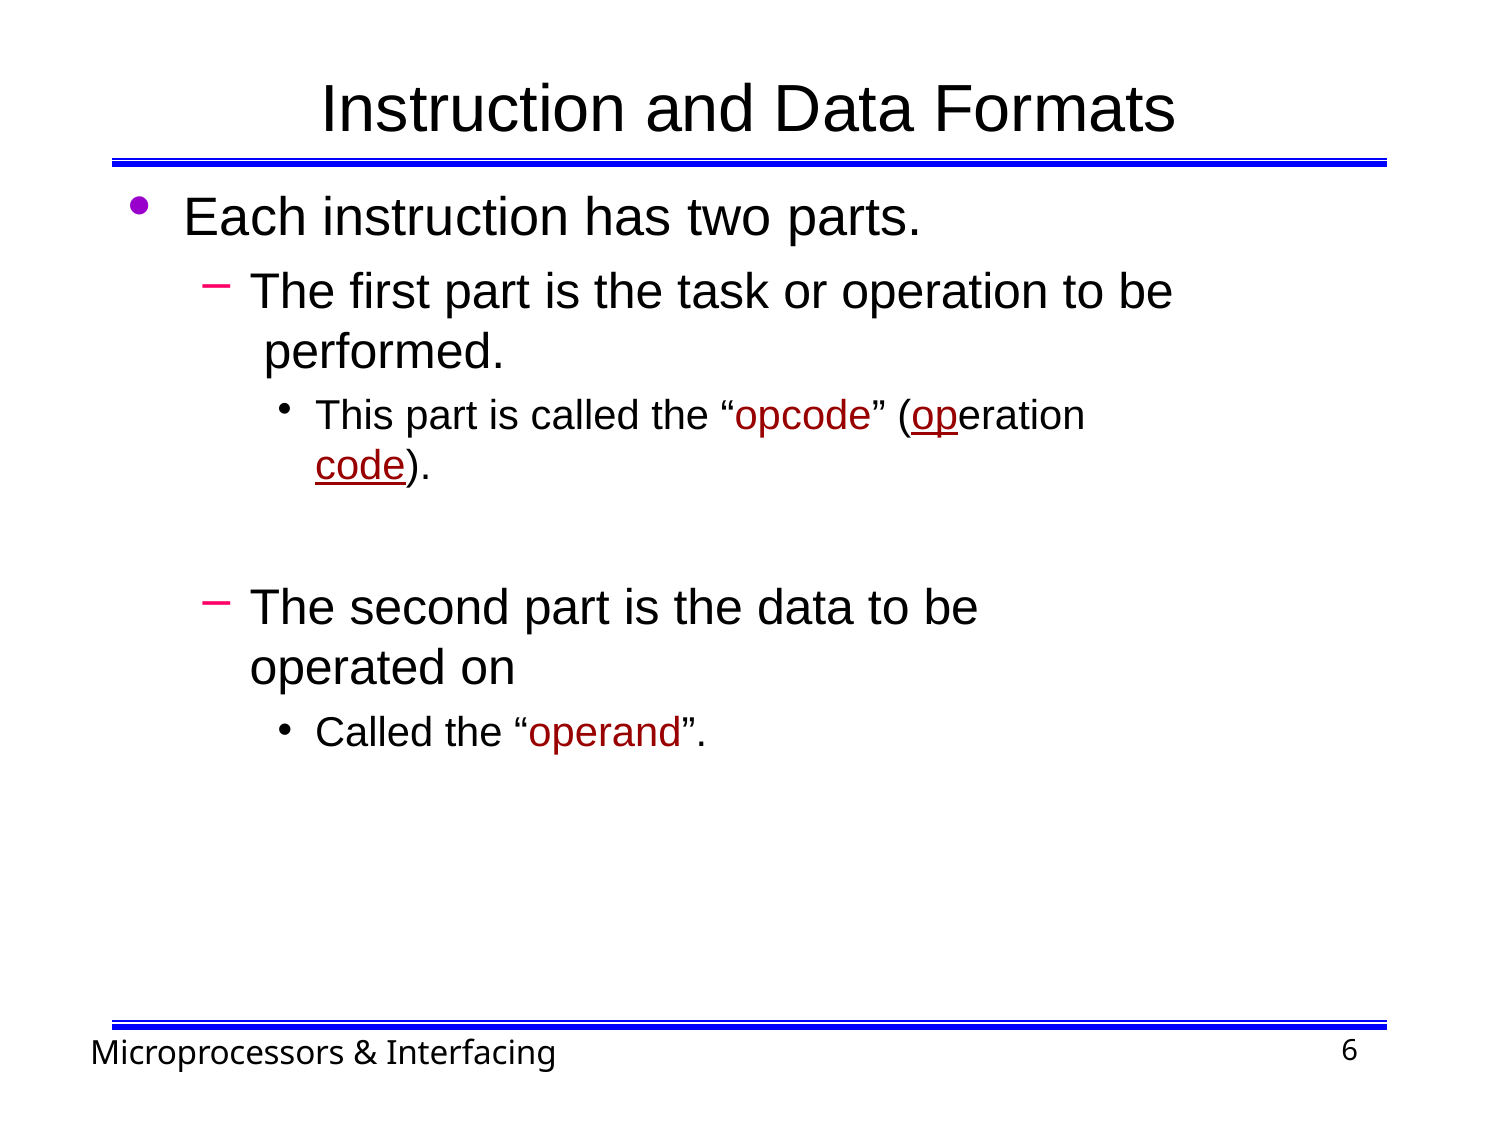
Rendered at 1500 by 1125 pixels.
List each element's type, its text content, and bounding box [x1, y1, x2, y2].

slide_number 10 [1337, 1026, 1377, 1125]
footer Microprocessors & Interfacing [88, 1025, 574, 1125]
title Instruction and Data Formats [318, 62, 1182, 165]
text_box Each instruction has two parts. The first part is the task or operation to be performed. This part is called the “opcode” (operation code). The second part is the data to be operated on Called the “operand”. [125, 165, 1264, 755]
